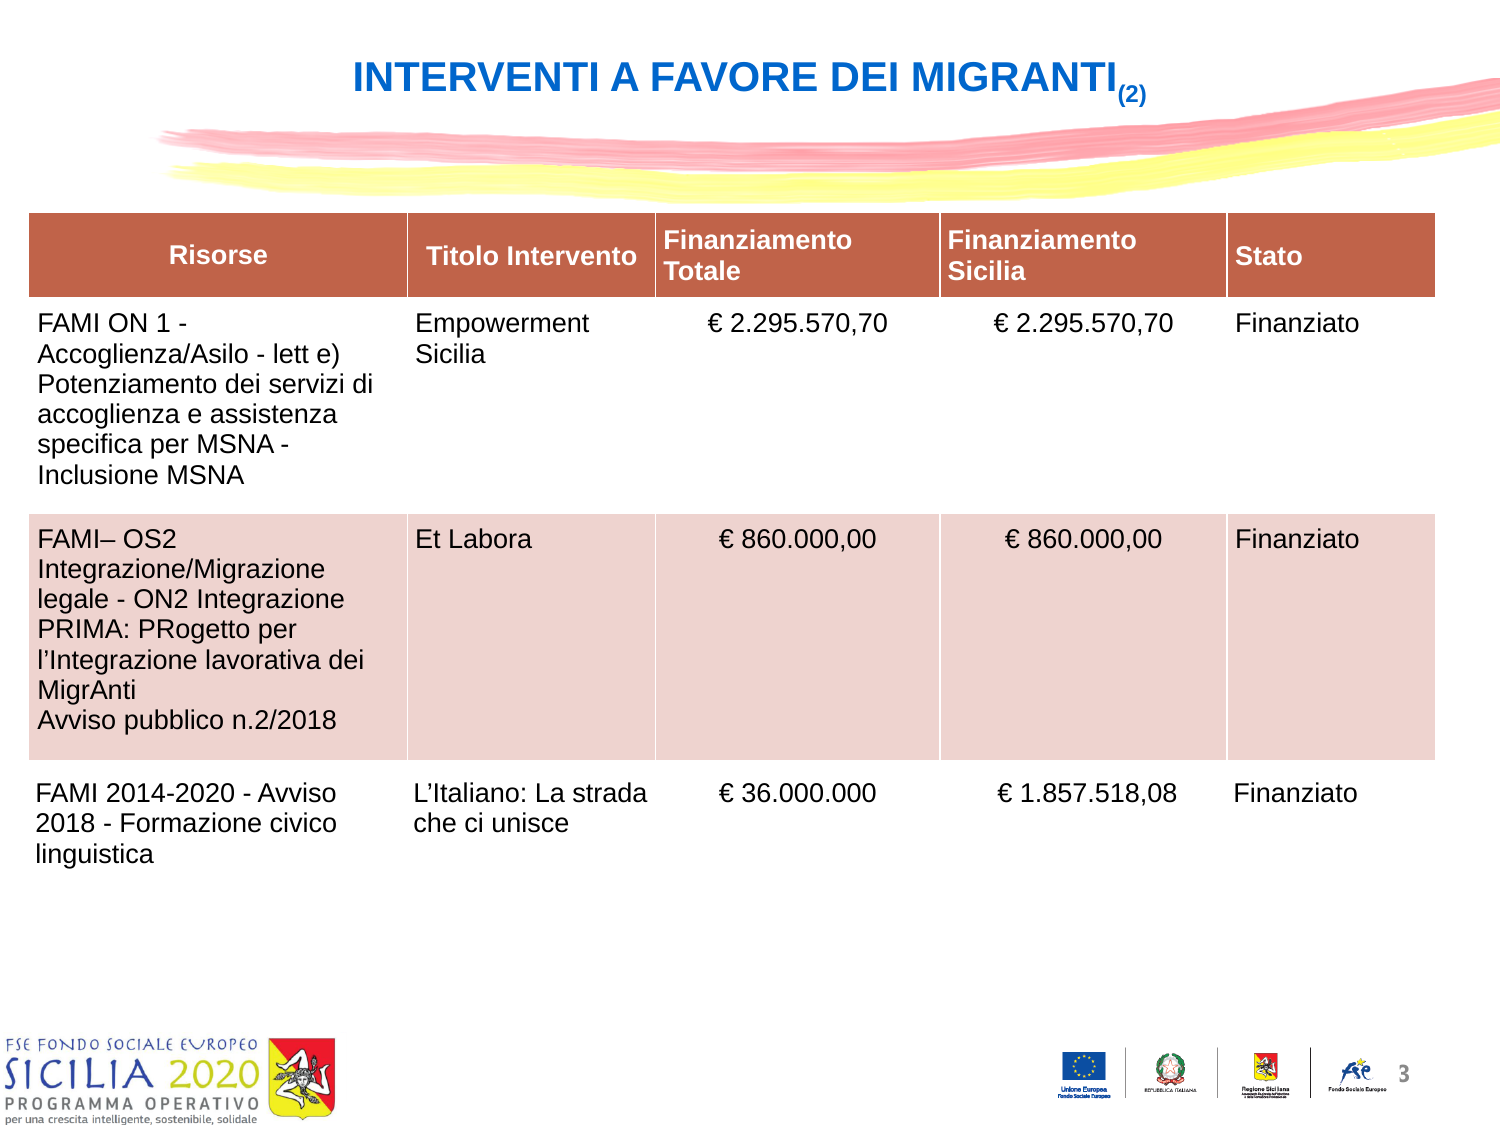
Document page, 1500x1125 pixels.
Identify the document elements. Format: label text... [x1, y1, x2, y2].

table_header Stato [1228, 218, 1435, 292]
table_header Titolo Intervento [408, 218, 655, 292]
table_cell Empowerment Sicilia [408, 294, 655, 494]
table_cell Finanziato [1228, 294, 1435, 494]
slide_number 3 [1399, 1042, 1425, 1103]
table_cell € 1.857.518,08 [941, 728, 1226, 932]
table_cell L’Italiano: La strada che ci unisce [408, 728, 655, 932]
table_cell € 860.000,00 [656, 496, 939, 726]
table_cell FAMI ON 1 - Accoglienza/Asilo - lett e) Potenziamento dei servizi di accoglienza e assistenza specifica per MSNA - Inclusione MSNA [29, 294, 407, 494]
table_cell Finanziato [1228, 496, 1435, 726]
picture [100, 77, 1500, 209]
table_header Finanziamento Sicilia [941, 218, 1226, 292]
table_cell FAMI 2014-2020 - Avviso 2018 - Formazione civico linguistica [29, 728, 407, 932]
table_cell ​Et Labora [408, 496, 655, 726]
table_cell € 860.000,00 [941, 496, 1226, 726]
table_cell € 2.295.570,70 [656, 294, 939, 494]
table_cell € 36.000.000 [656, 728, 939, 932]
table_cell ​FAMI– OS2 Integrazione/Migrazione legale - ON2 Integrazione PRIMA: PRogetto per l’Integrazione lavorativa dei MigrAnti Avviso pubblico n.2/2018 [29, 496, 407, 726]
table_header Risorse [29, 213, 407, 292]
picture [1033, 1043, 1400, 1116]
picture [0, 1031, 348, 1125]
table_cell € 2.295.570,70 [941, 294, 1226, 494]
table_header Finanziamento Totale [656, 218, 939, 292]
table_cell Finanziato [1228, 728, 1435, 932]
text_box INTERVENTI A FAVORE DEI MIGRANTI(2) [0, 42, 1500, 115]
